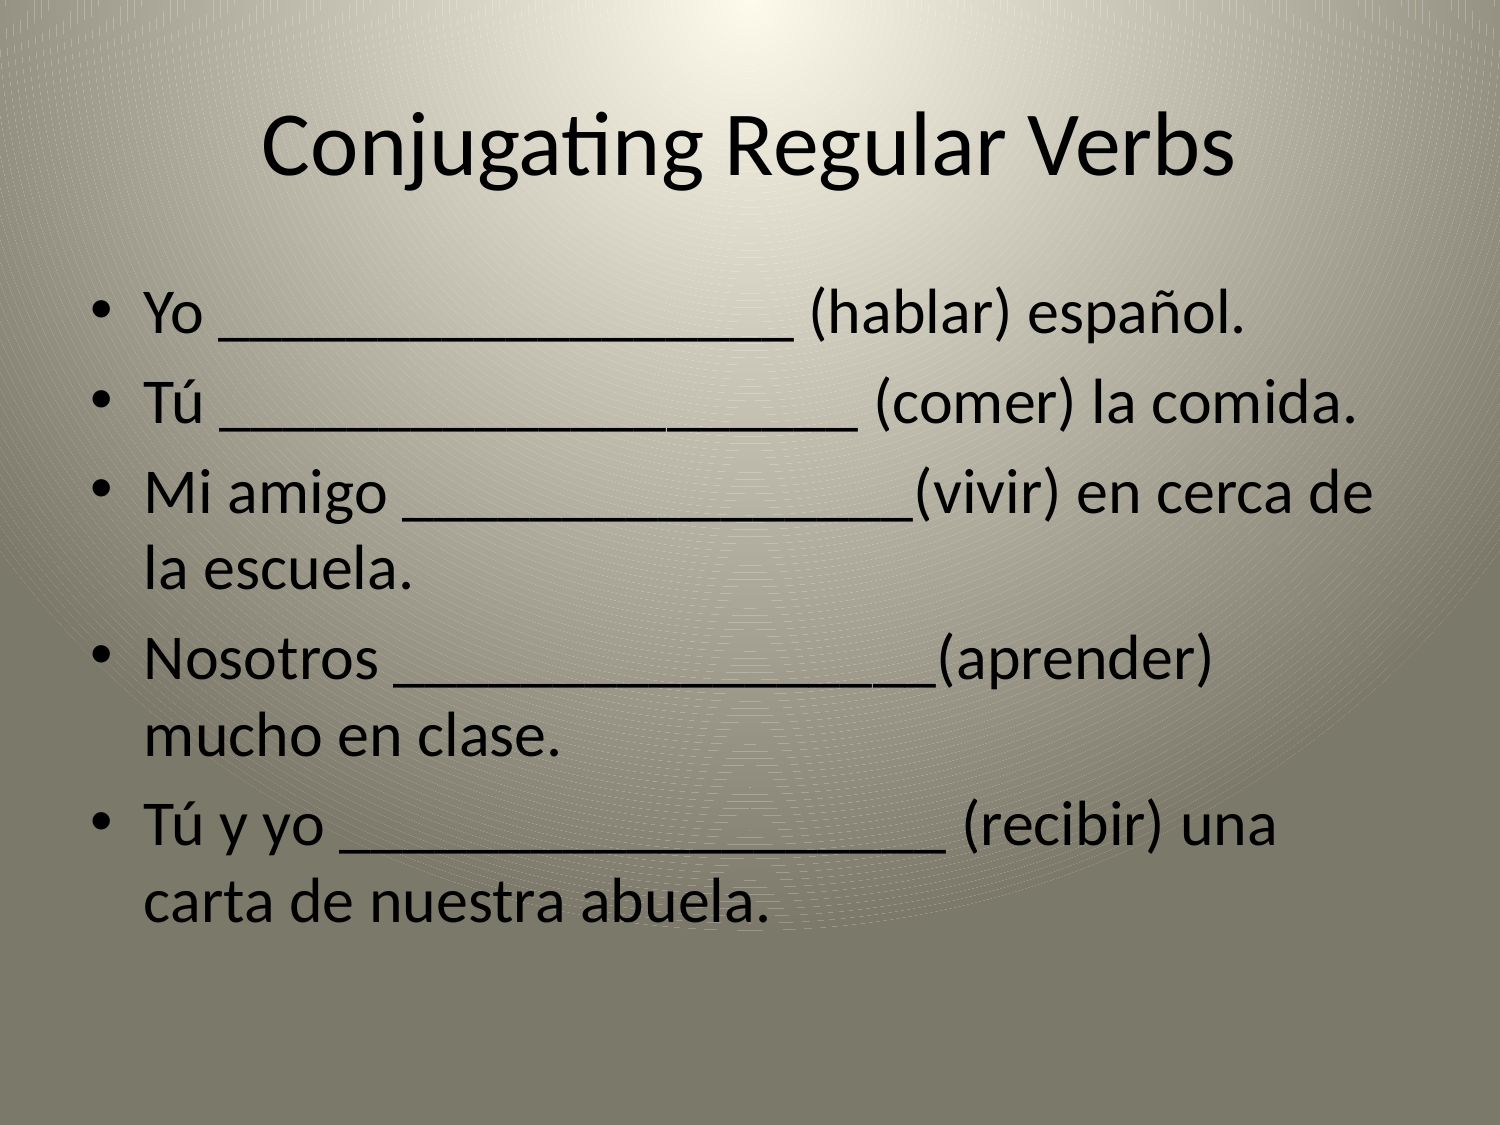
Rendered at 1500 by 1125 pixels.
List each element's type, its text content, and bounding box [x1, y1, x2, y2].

list Yo __________________ (hablar) español. Tú ____________________ (comer) la comida. Mi amigo ________________(vivir) en cerca de la escuela. Nosotros _________________(aprender) mucho en clase. Tú y yo ___________________ (recibir) una carta de nuestra abuela. [75, 262, 1425, 1005]
title Conjugating Regular Verbs [75, 45, 1425, 233]
